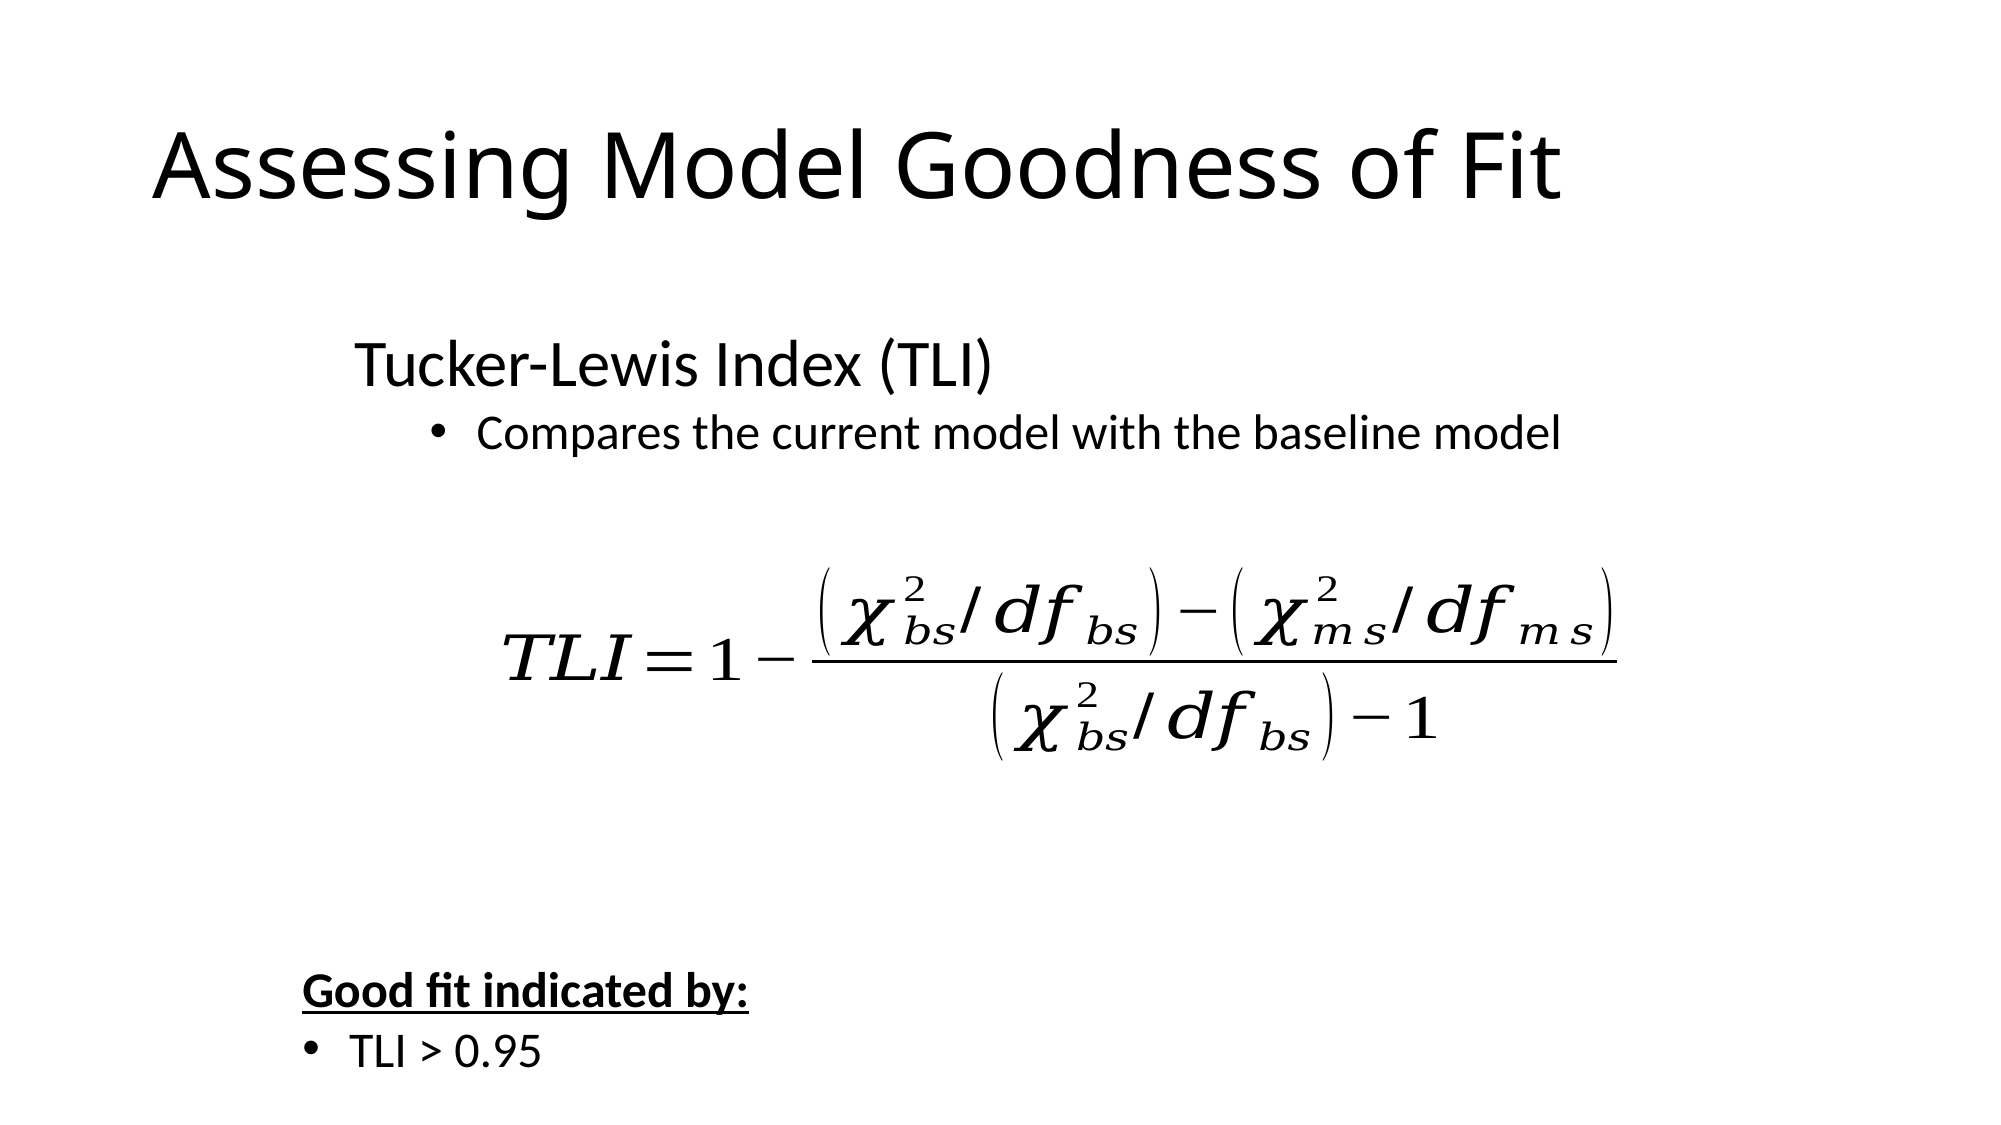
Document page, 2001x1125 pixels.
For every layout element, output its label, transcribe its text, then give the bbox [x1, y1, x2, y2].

text_box Good fit indicated by: TLI > 0.95 [287, 949, 765, 1085]
text_box Tucker-Lewis Index (TLI) Compares the current model with the baseline model [339, 312, 1603, 468]
title Assessing Model Goodness of Fit [137, 59, 1863, 278]
